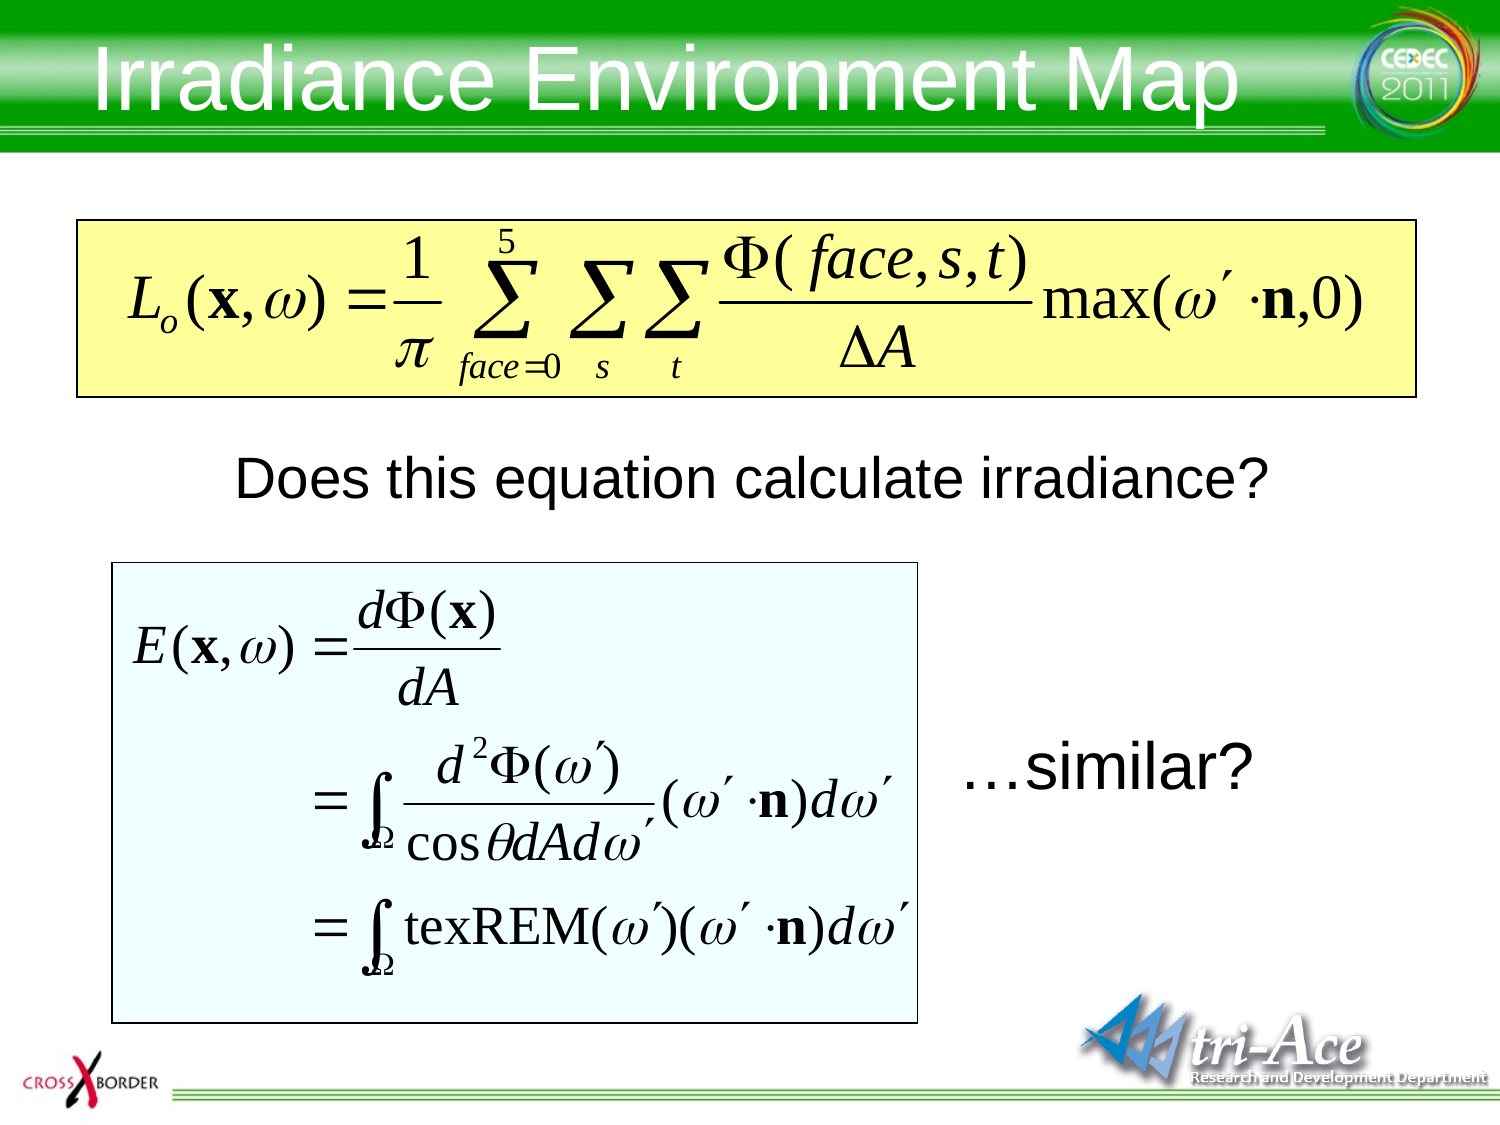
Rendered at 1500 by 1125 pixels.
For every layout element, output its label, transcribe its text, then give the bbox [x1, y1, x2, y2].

text_box Does this equation calculate irradiance? [219, 432, 1286, 518]
picture [0, 987, 1500, 1125]
text_box [1379, 220, 1416, 398]
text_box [117, 212, 1376, 398]
title Irradiance Environment Map [74, 7, 1426, 140]
text_box [76, 220, 112, 398]
picture [0, 0, 1500, 155]
text_box [112, 562, 918, 1024]
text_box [123, 573, 915, 988]
text_box …similar? [943, 715, 1270, 811]
